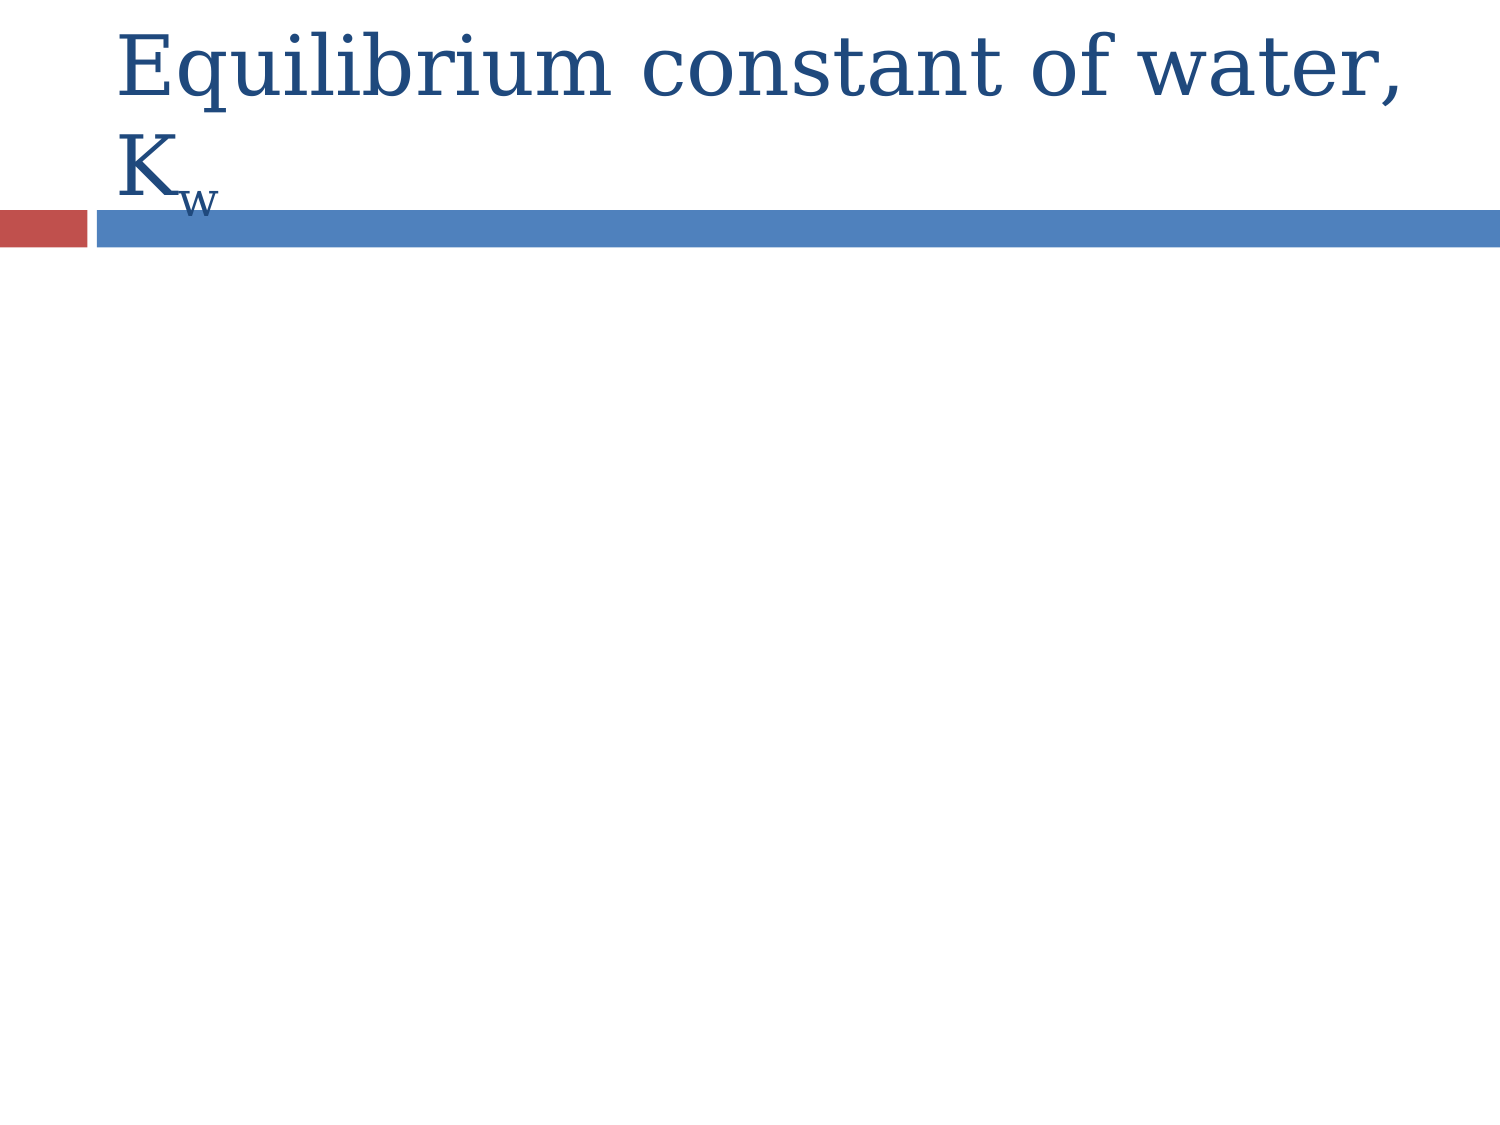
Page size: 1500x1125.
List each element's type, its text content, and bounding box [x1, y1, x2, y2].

title Equilibrium constant of water, Kw [100, 37, 1438, 200]
